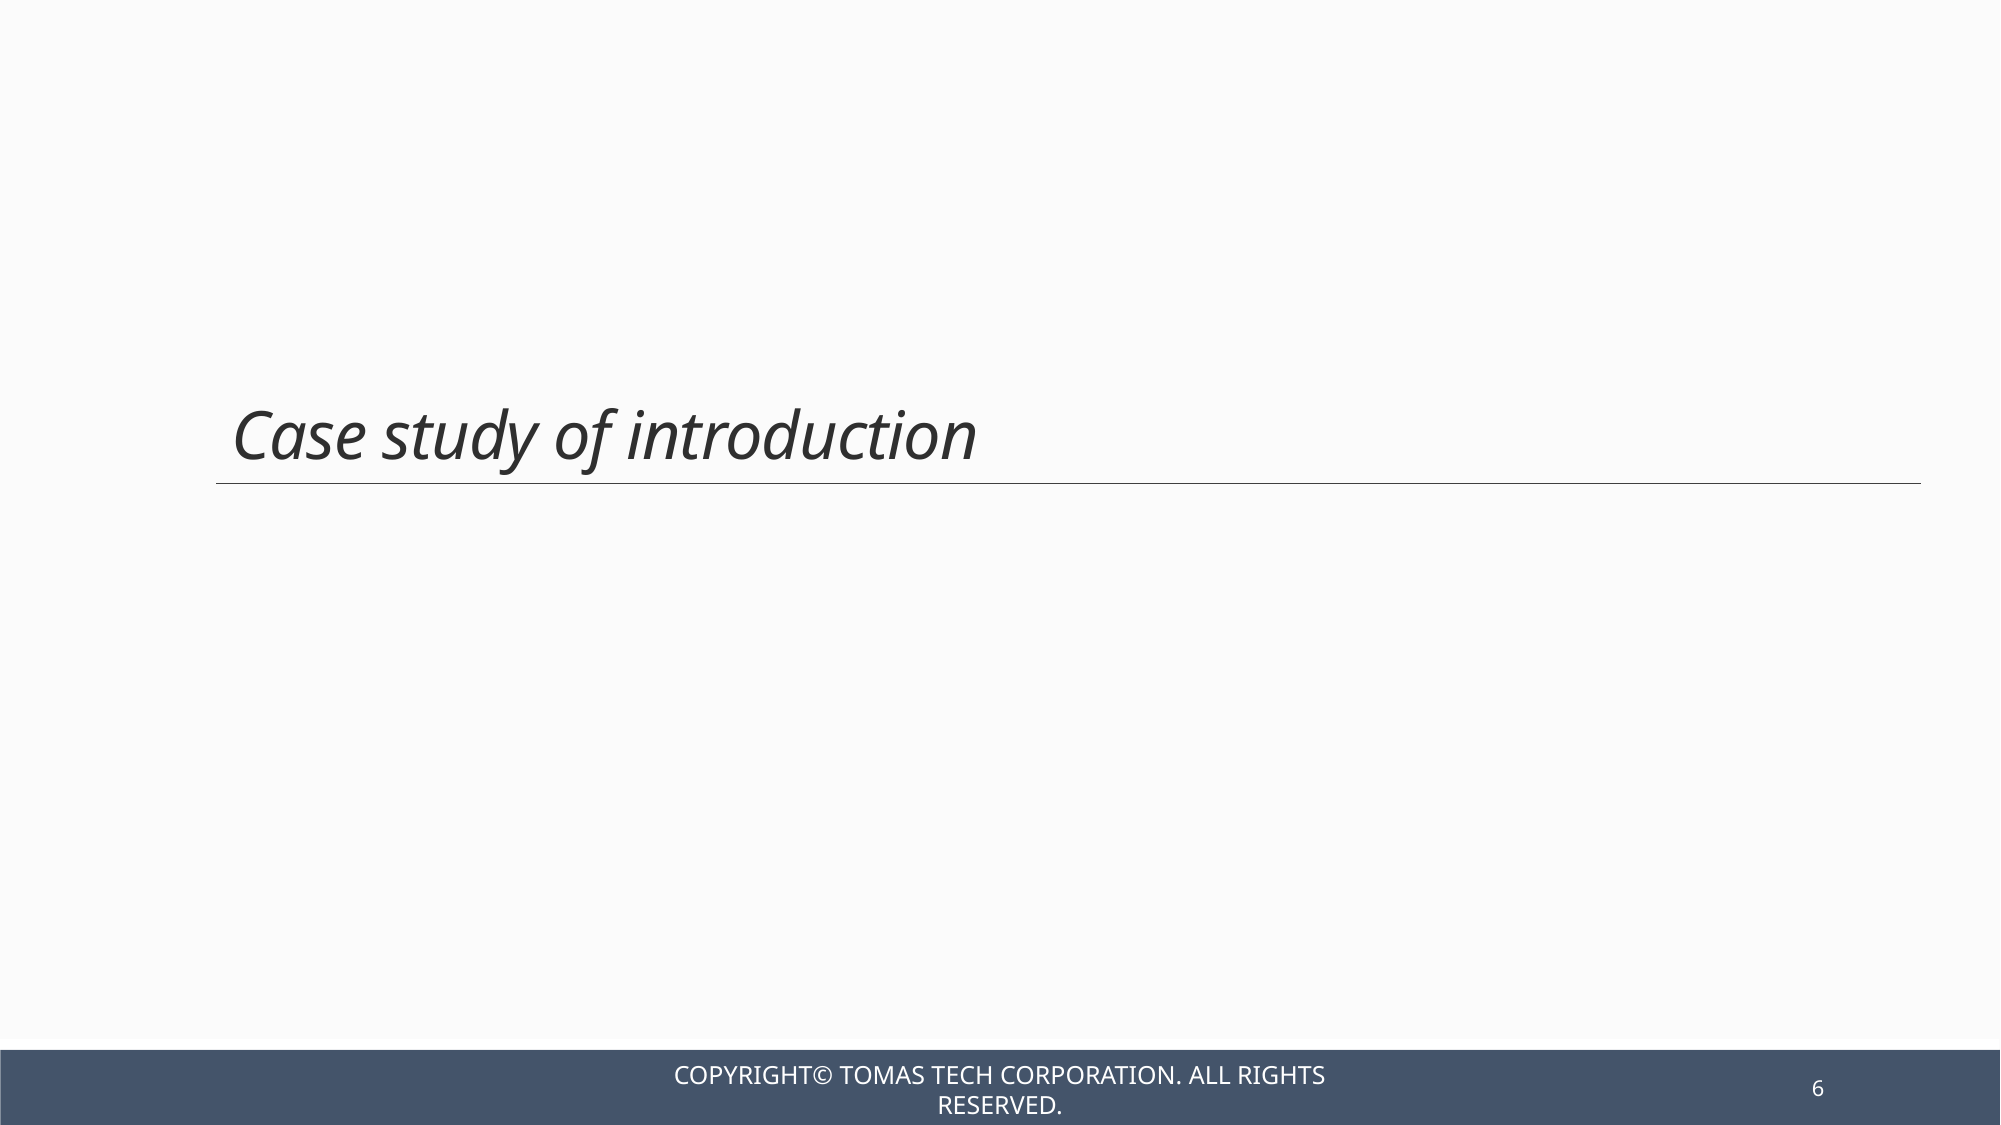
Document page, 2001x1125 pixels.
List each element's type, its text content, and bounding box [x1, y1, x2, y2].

footer Copyright© TOMAS TECH CORPORATION. All rights reserved. [604, 1059, 1396, 1120]
slide_number 6 [1624, 1059, 1840, 1120]
text_box Case study of introduction [216, 371, 1922, 482]
